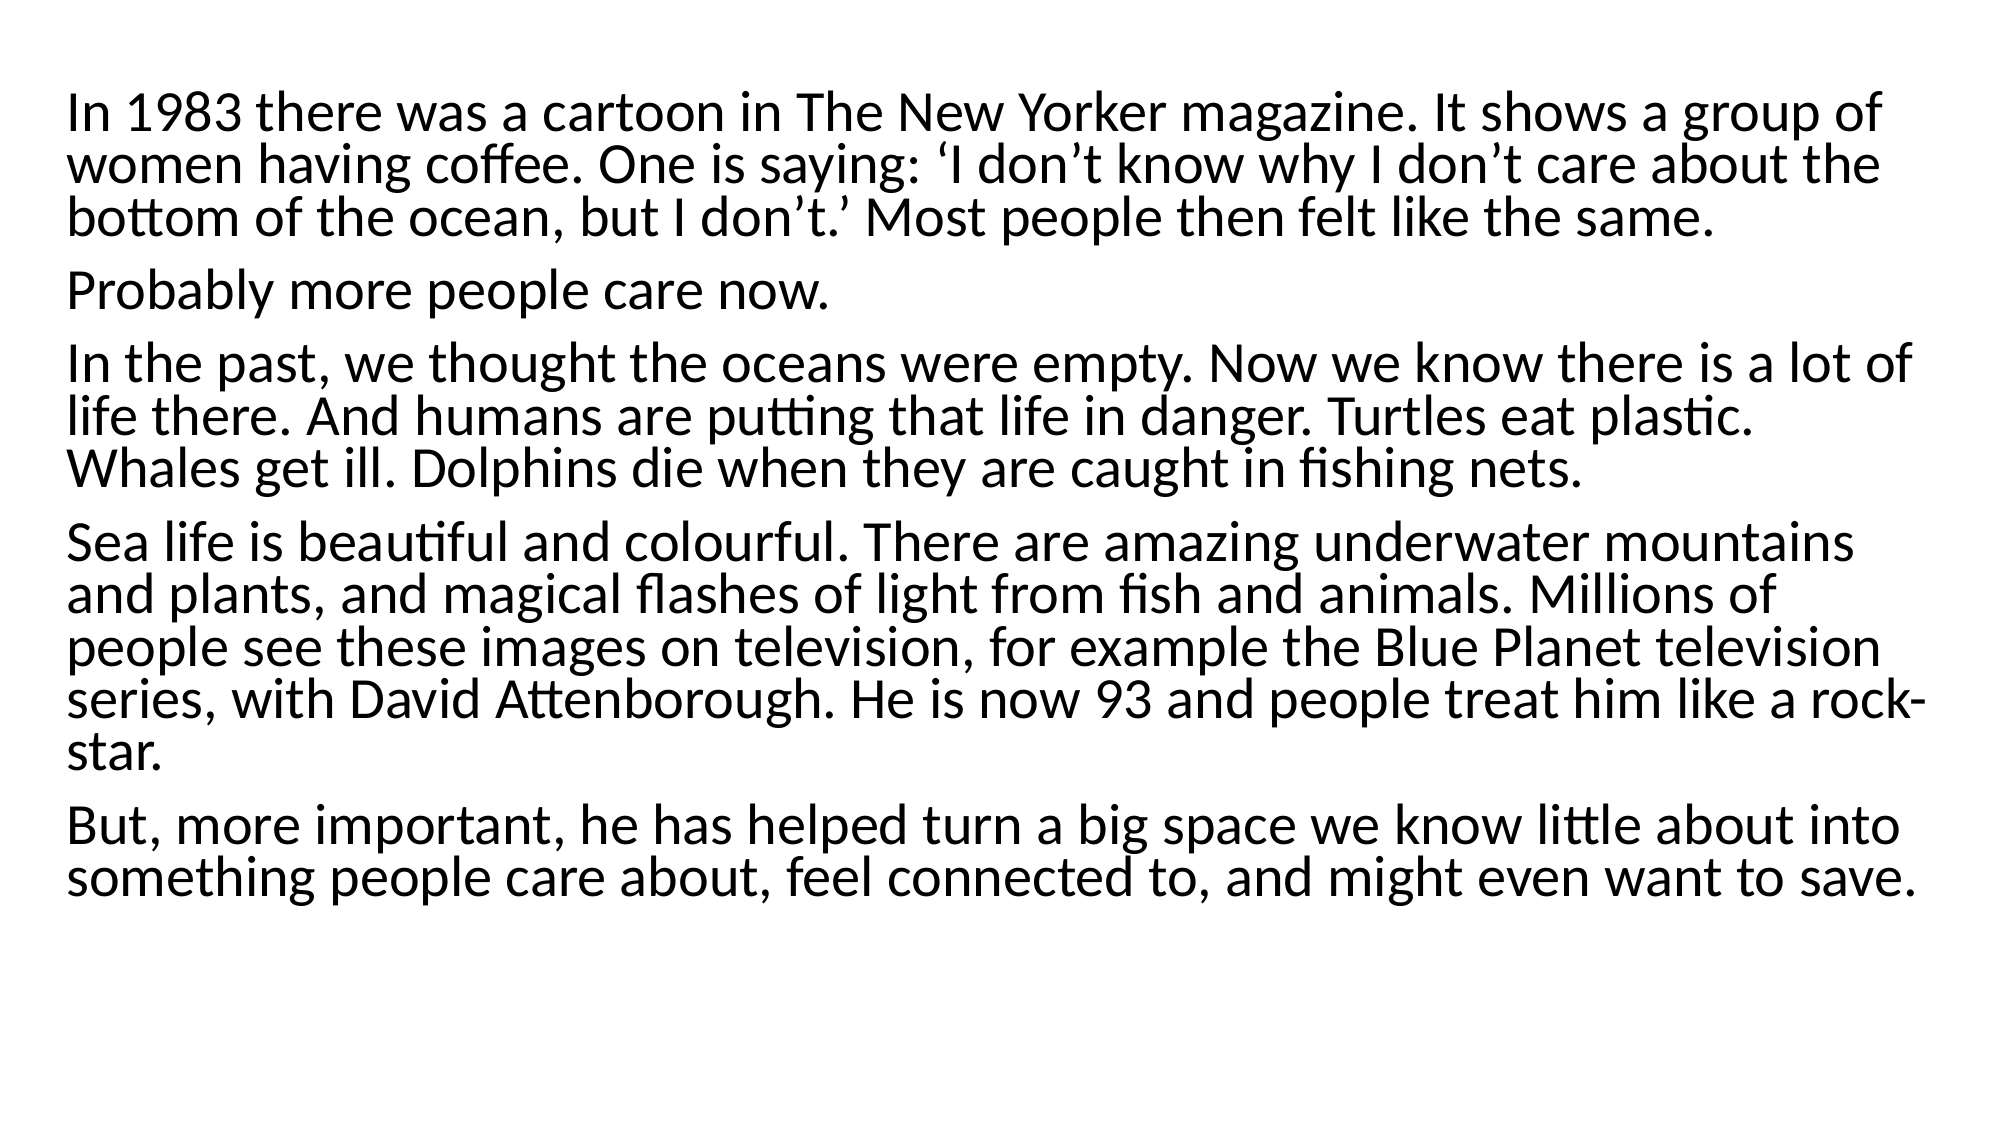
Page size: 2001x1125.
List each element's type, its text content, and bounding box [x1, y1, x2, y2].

list In 1983 there was a cartoon in The New Yorker magazine. It shows a group of women having coffee. One is saying: ‘I don’t know why I don’t care about the bottom of the ocean, but I don’t.’ Most people then felt like the same. Probably more people care now. In the past, we thought the oceans were empty. Now we know there is a lot of life there. And humans are putting that life in danger. Turtles eat plastic. Whales get ill. Dolphins die when they are caught in fishing nets. Sea life is beautiful and colourful. There are amazing underwater mountains and plants, and magical flashes of light from fish and animals. Millions of people see these images on television, for example the Blue Planet television series, with David Attenborough. He is now 93 and people treat him like a rock-star. But, more important, he has helped turn a big space we know little about into something people care about, feel connected to, and might even want to save. [51, 82, 1953, 1076]
